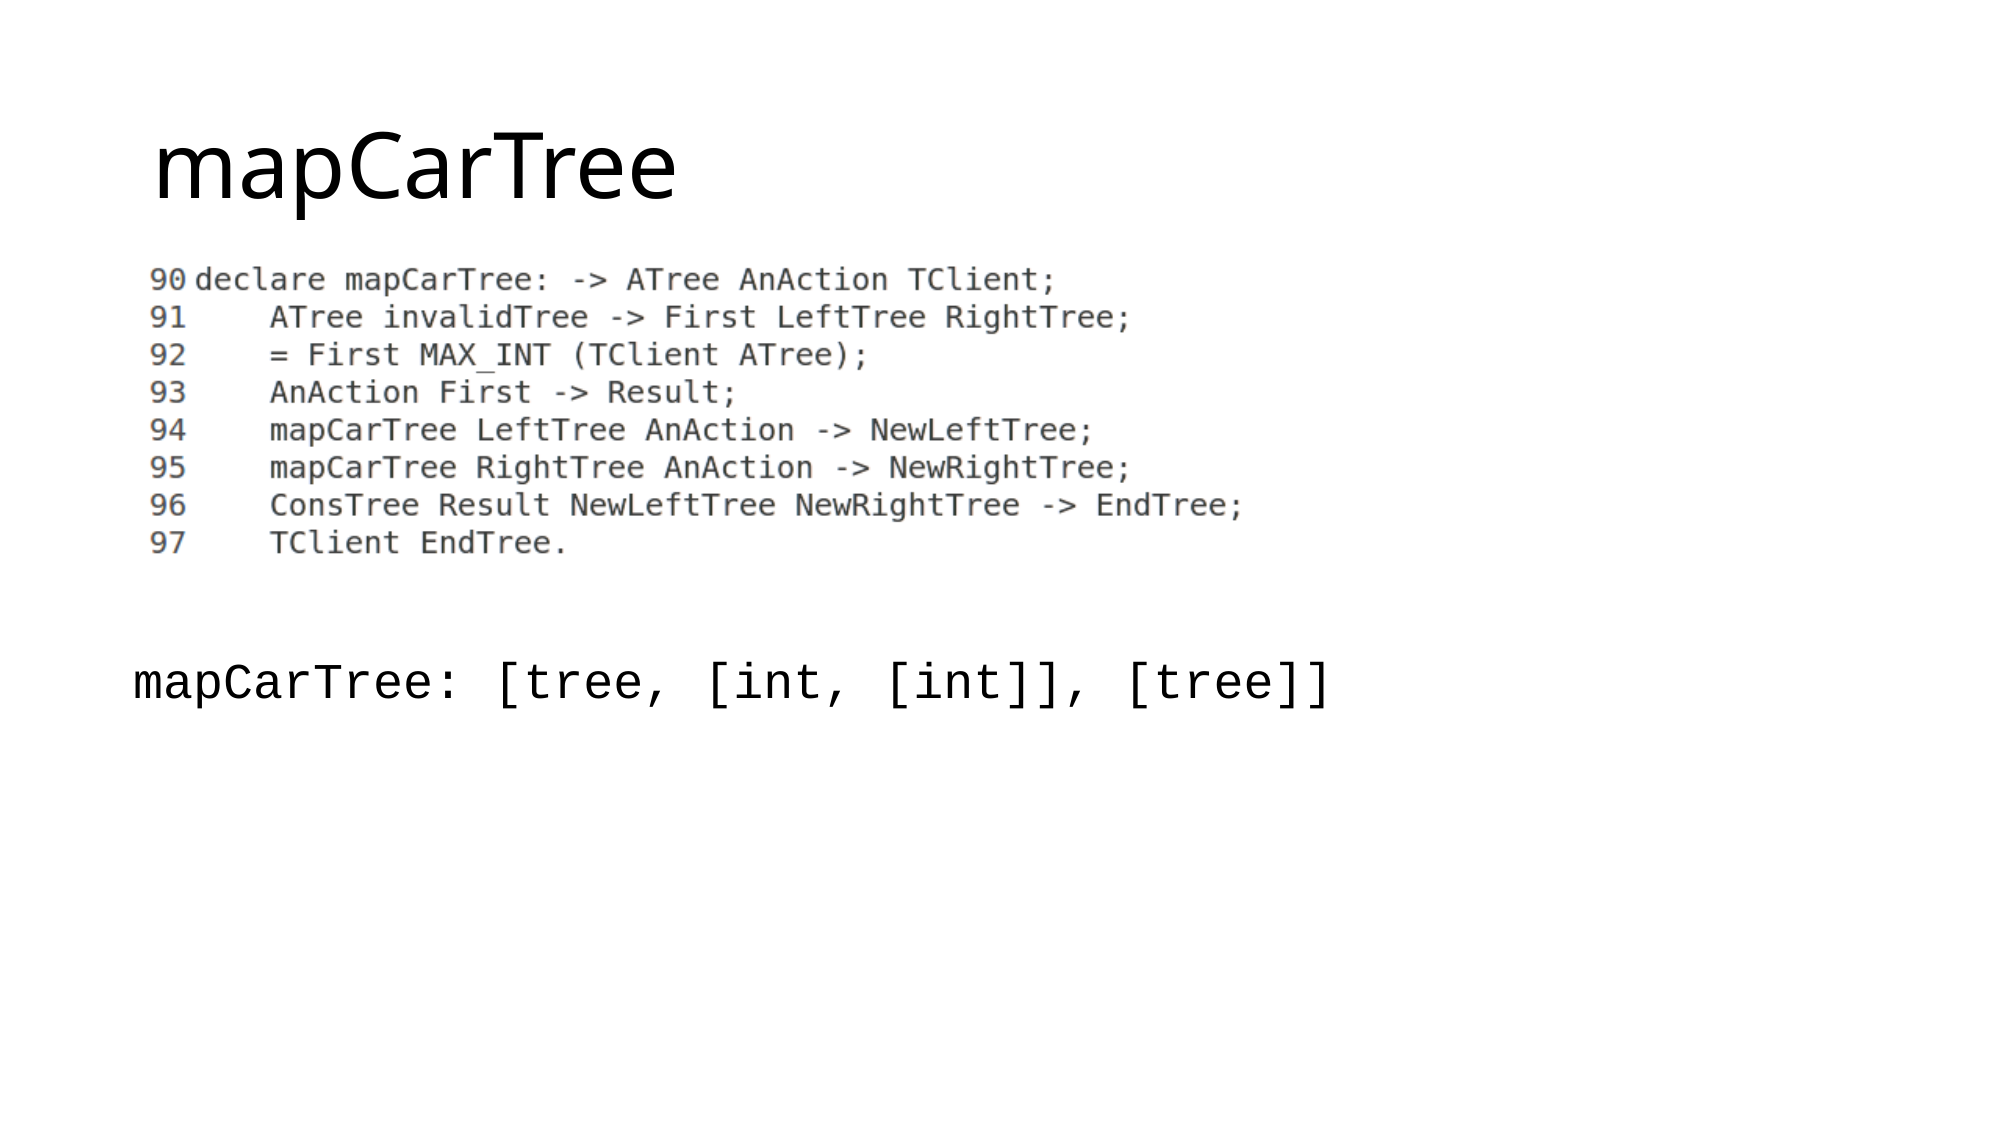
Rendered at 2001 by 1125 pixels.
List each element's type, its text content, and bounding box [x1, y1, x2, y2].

text_box mapCarTree: [tree, [int, [int]], [tree]] [118, 640, 1812, 716]
picture [137, 259, 1260, 566]
title mapCarTree [137, 59, 1863, 278]
